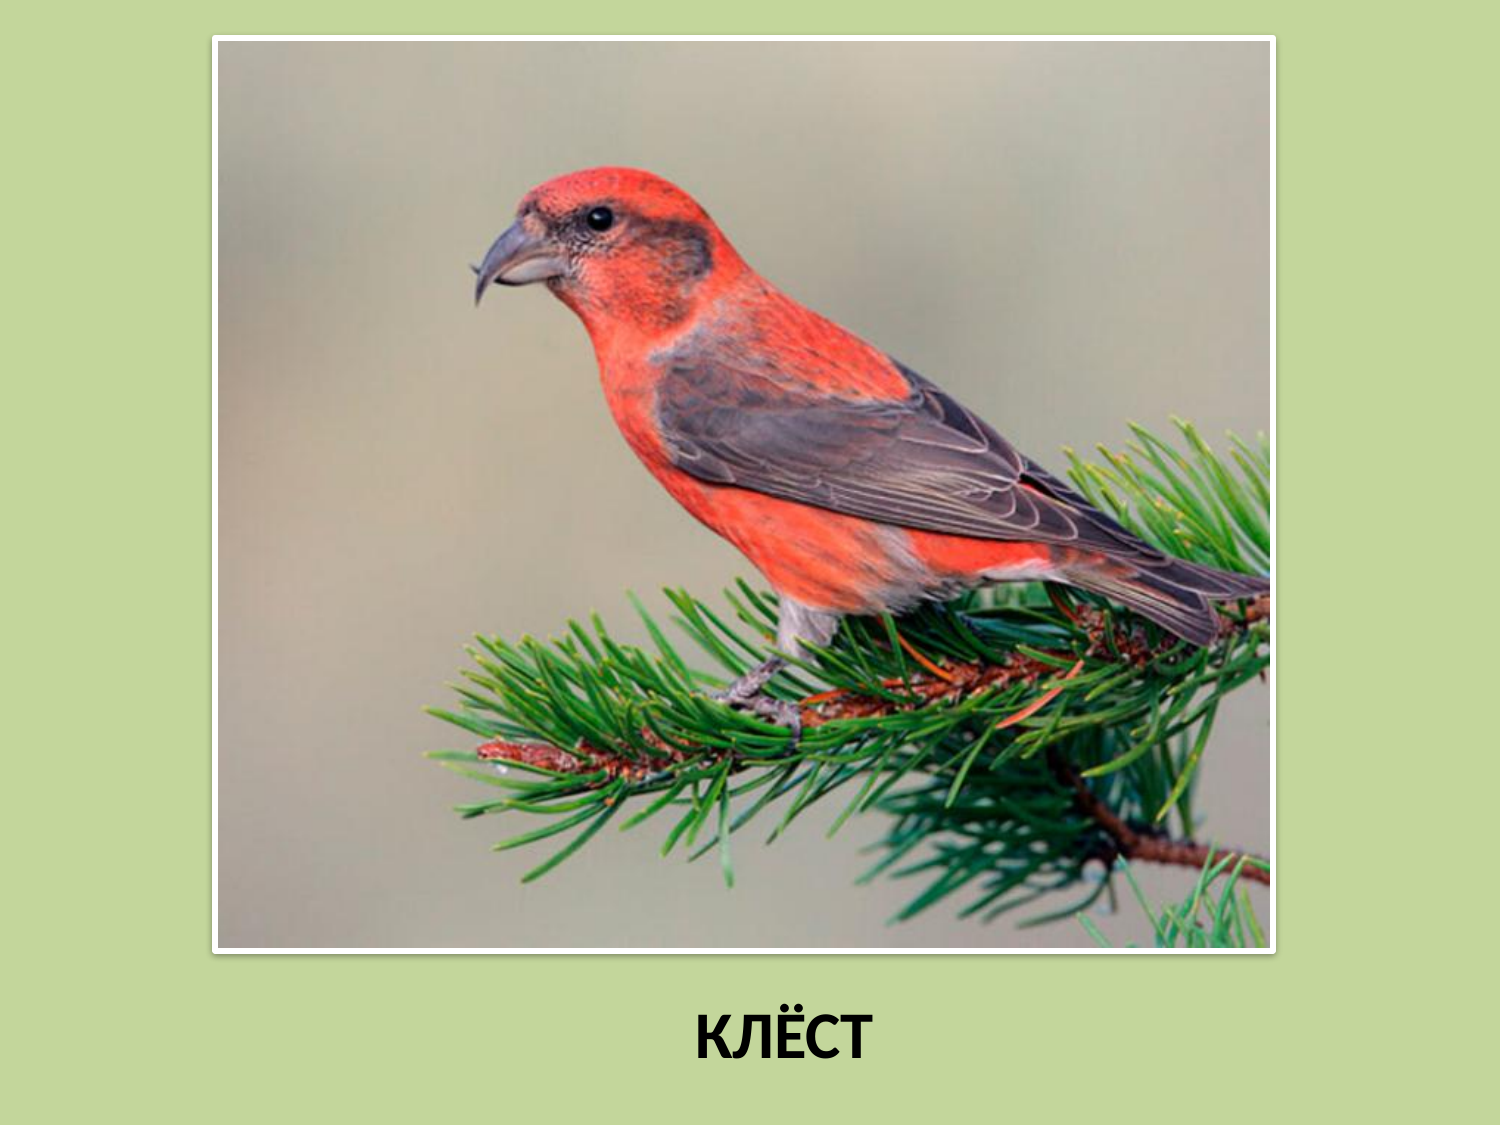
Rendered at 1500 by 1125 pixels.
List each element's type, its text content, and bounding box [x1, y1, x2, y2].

text_box КЛЁСТ [655, 984, 914, 1080]
picture [218, 40, 1270, 948]
